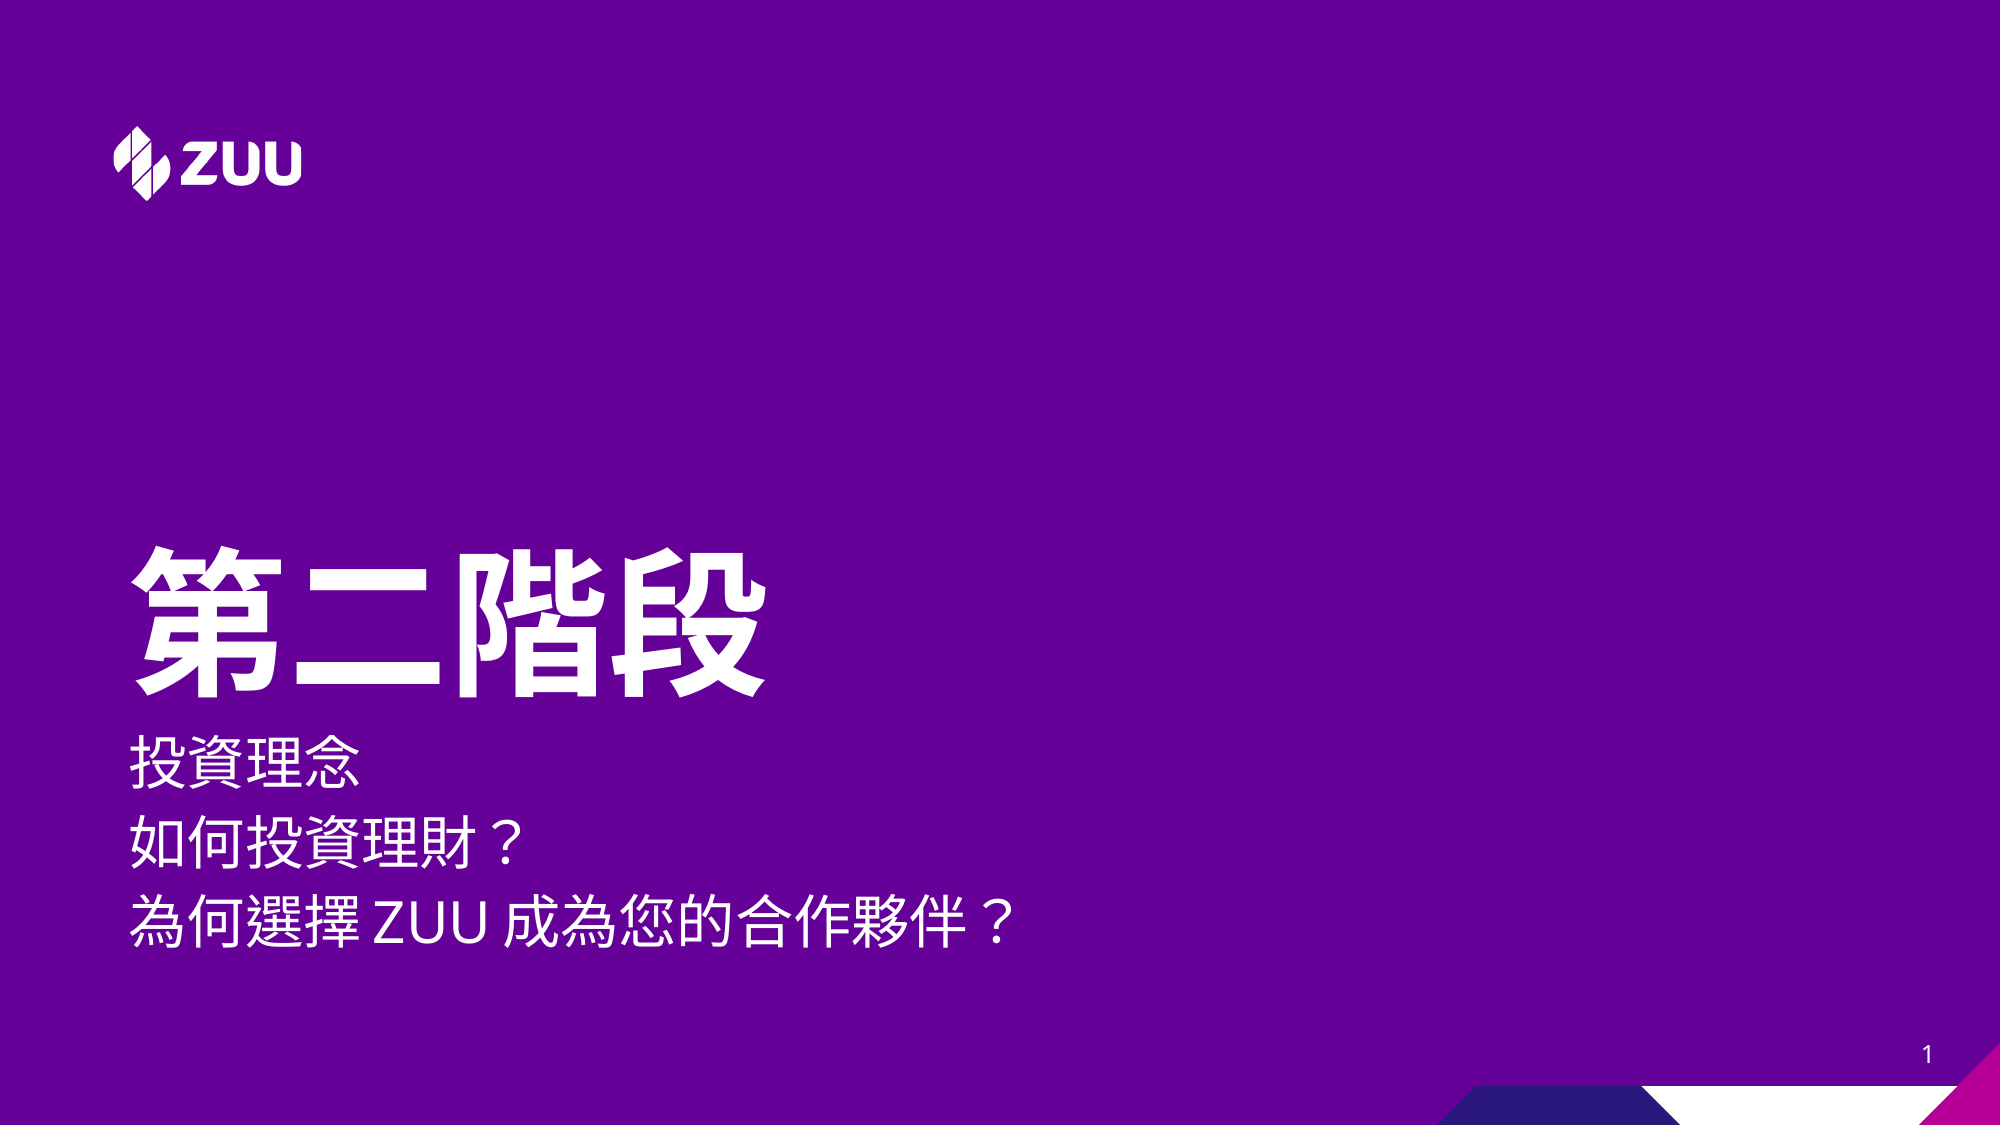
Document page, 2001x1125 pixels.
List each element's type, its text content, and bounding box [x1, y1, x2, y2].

slide_number 1 [1500, 1039, 1950, 1073]
subtitle 第二階段 投資理念 如何投資理財？ 為何選擇ZUU成為您的合作夥伴？ [113, 537, 1614, 969]
